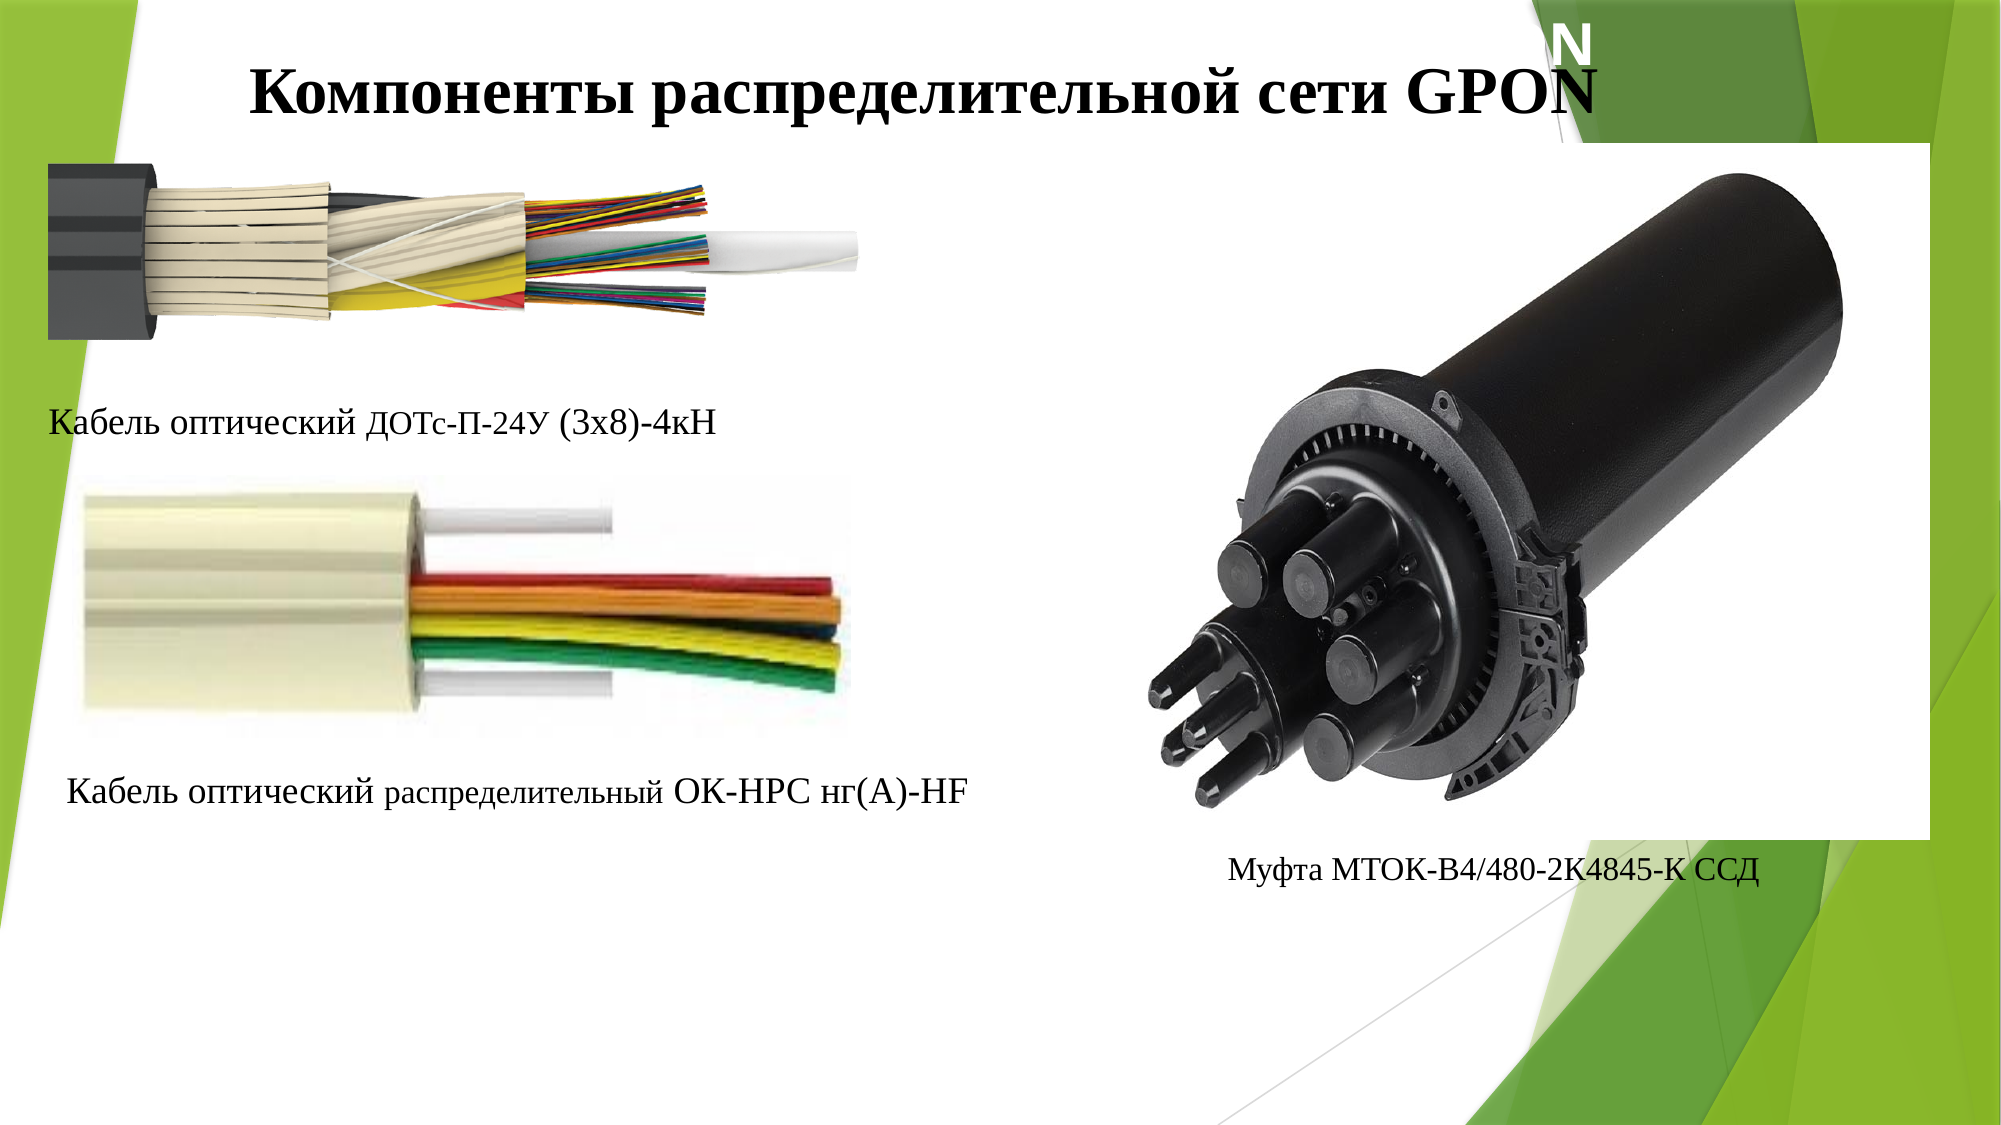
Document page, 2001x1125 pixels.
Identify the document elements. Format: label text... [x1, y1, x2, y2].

text_box Муфта МТОК-В4/480-2К4845-К ССД [1212, 848, 1776, 895]
text_box Компоненты распределительной сети PON [255, 0, 1809, 85]
picture [71, 474, 852, 739]
text_box Кабель оптический ДОТс-П-24У (3х8)-4кН [33, 389, 732, 450]
text_box Кабель оптический распределительный ОК-НРС нг(А)-HF [51, 758, 984, 819]
picture [1058, 142, 1931, 840]
subtitle Компоненты распределительной сети GPON [87, 39, 1763, 179]
picture [47, 114, 898, 379]
